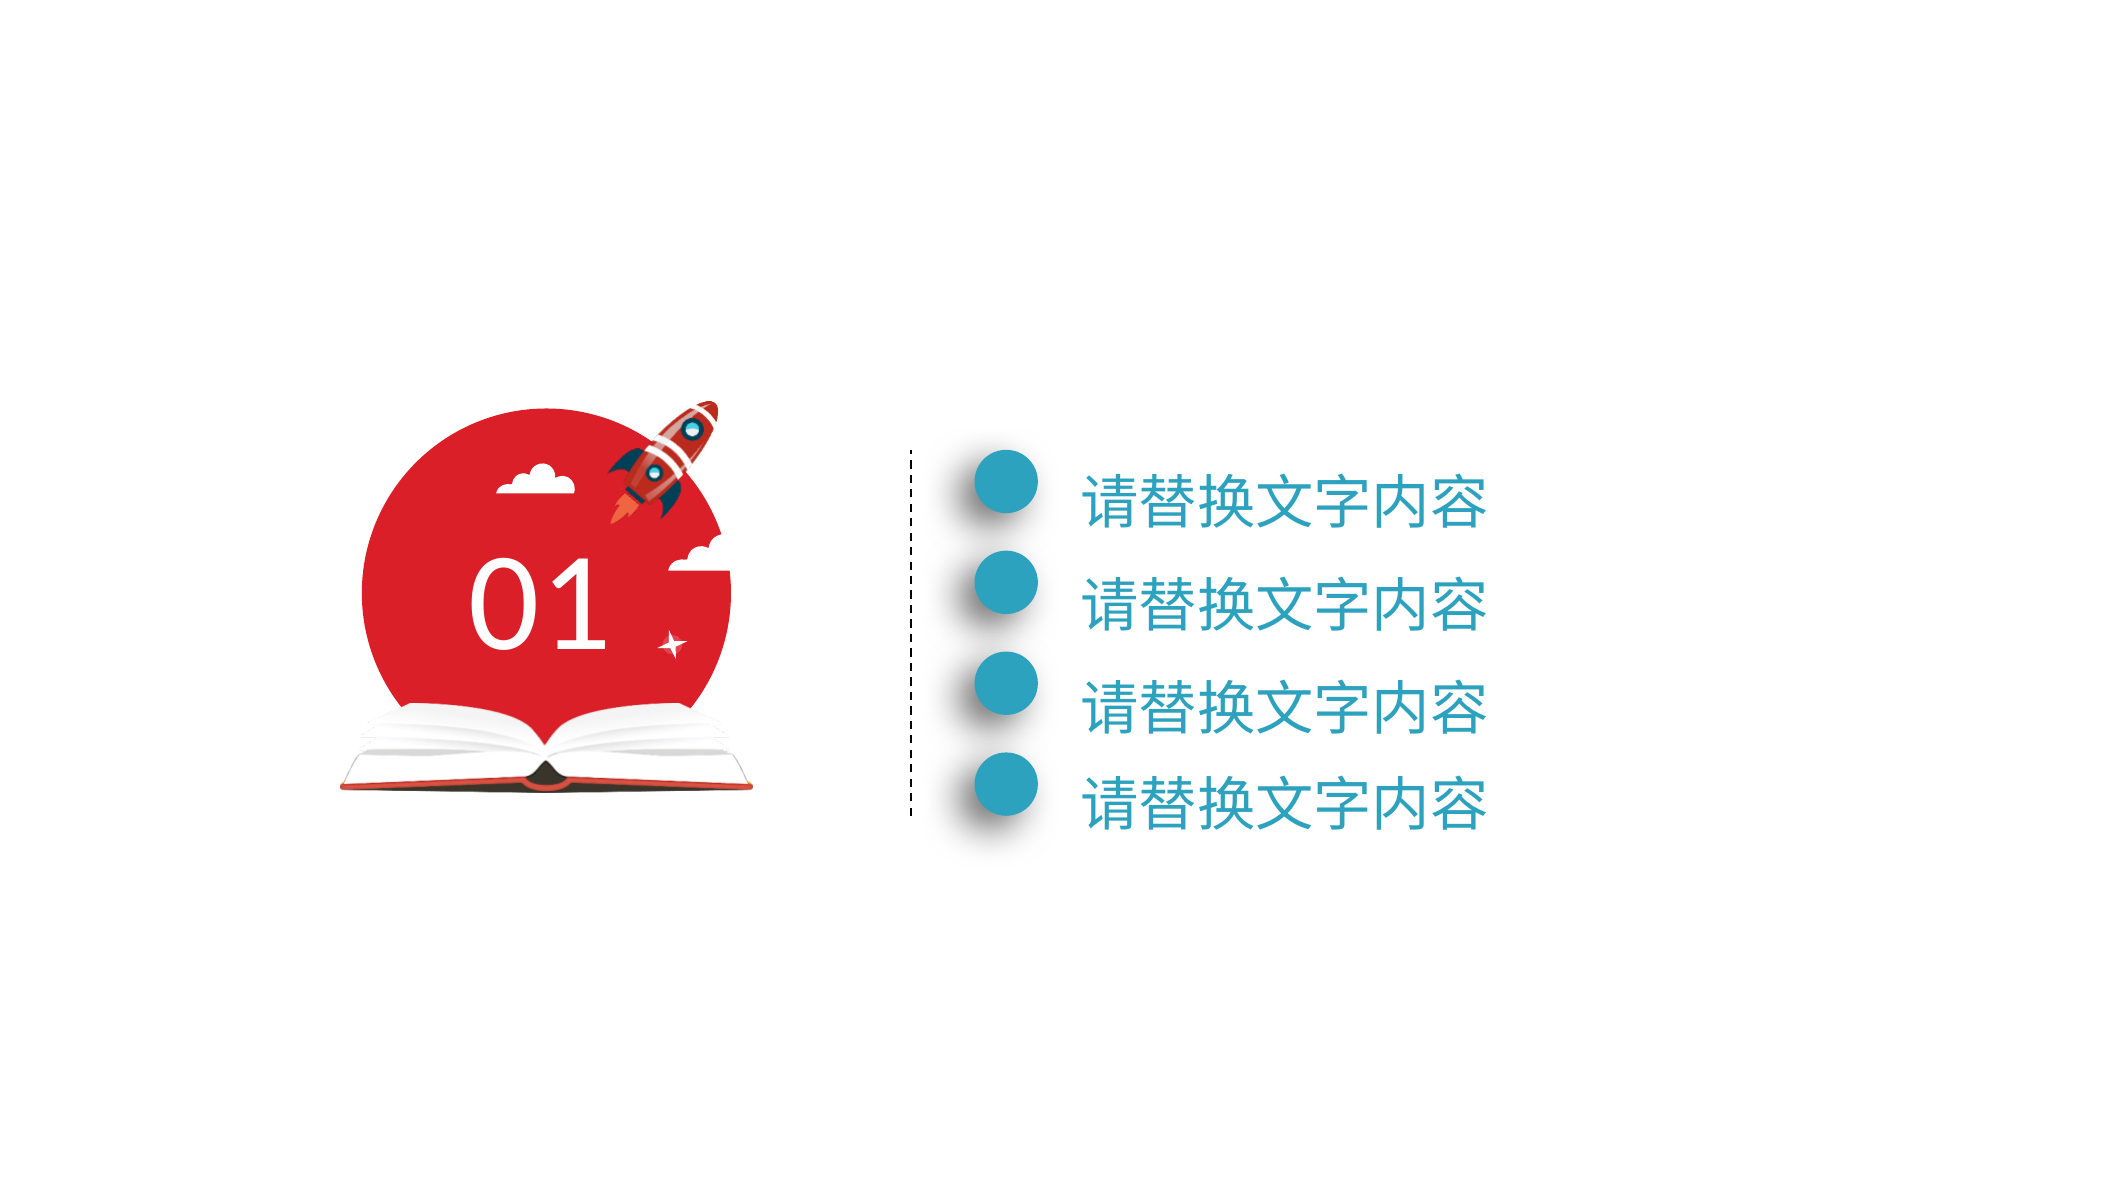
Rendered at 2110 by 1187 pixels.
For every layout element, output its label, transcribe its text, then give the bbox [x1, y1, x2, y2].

text_box 请替换文字内容 [1065, 649, 1504, 745]
text_box 请替换文字内容 [1065, 546, 1504, 646]
text_box 请替换文字内容 [1065, 443, 1504, 543]
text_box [324, 401, 764, 793]
text_box [973, 751, 1039, 817]
text_box [973, 448, 1039, 515]
text_box 请替换文字内容 [1065, 745, 1504, 845]
text_box [973, 549, 1039, 616]
text_box [973, 650, 1039, 716]
